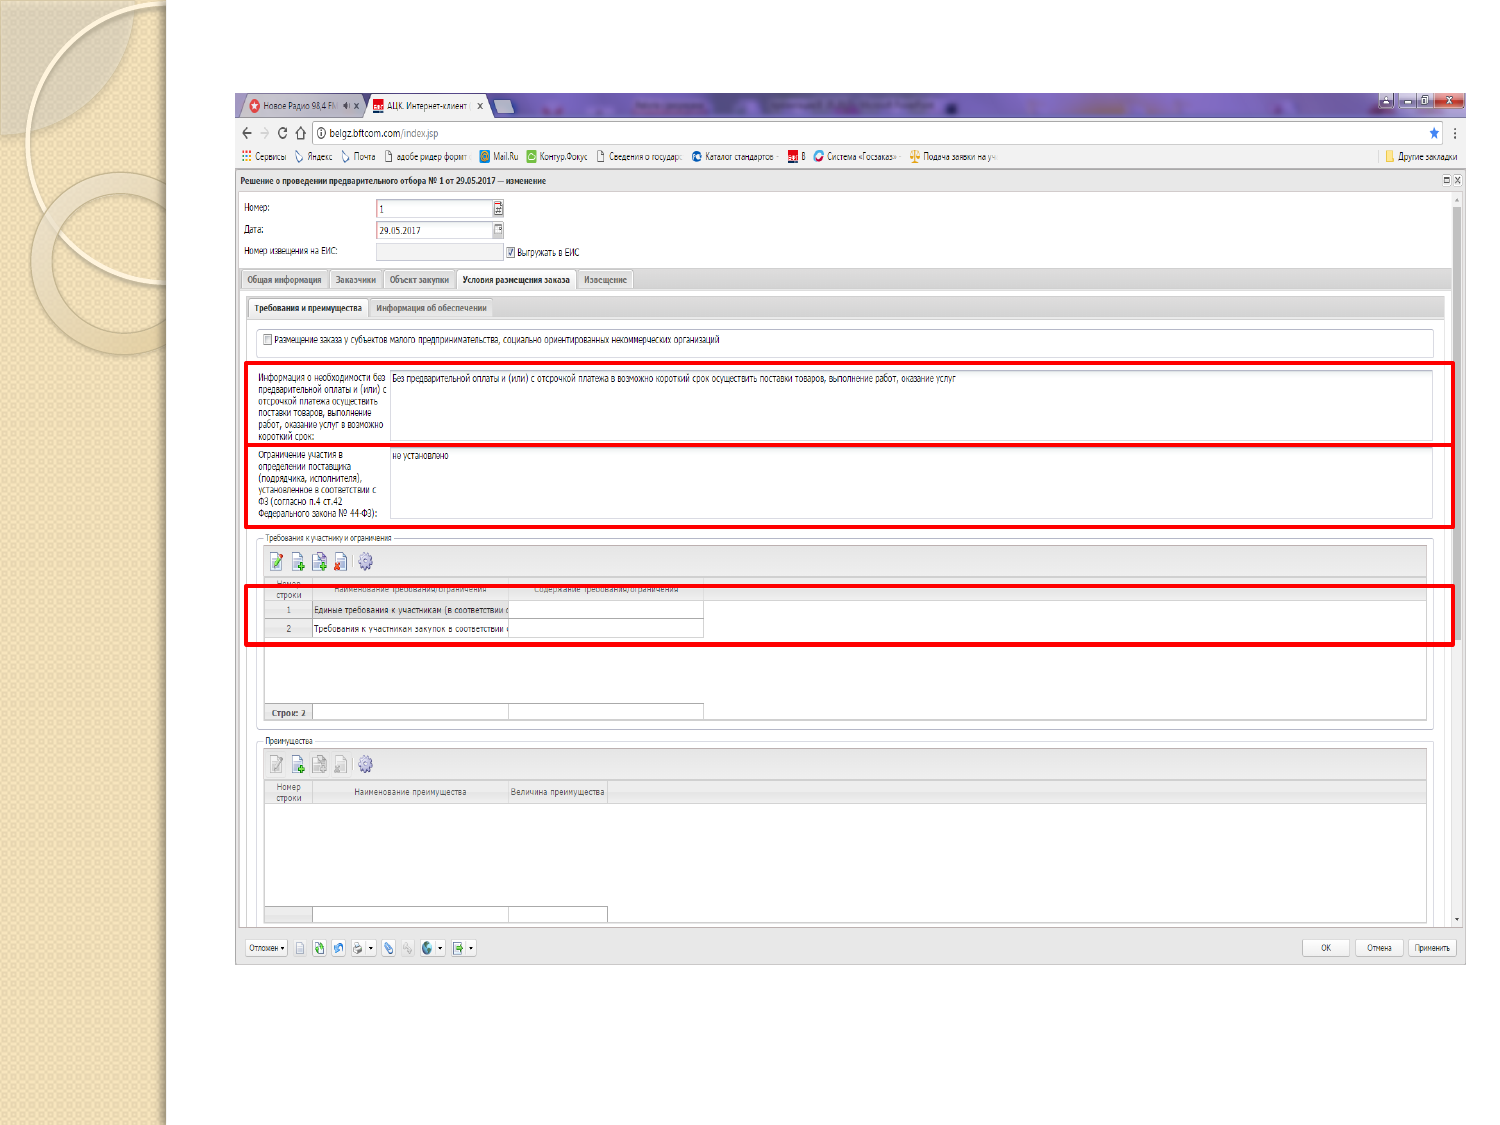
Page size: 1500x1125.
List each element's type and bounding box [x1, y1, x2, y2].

list [235, 93, 1466, 965]
